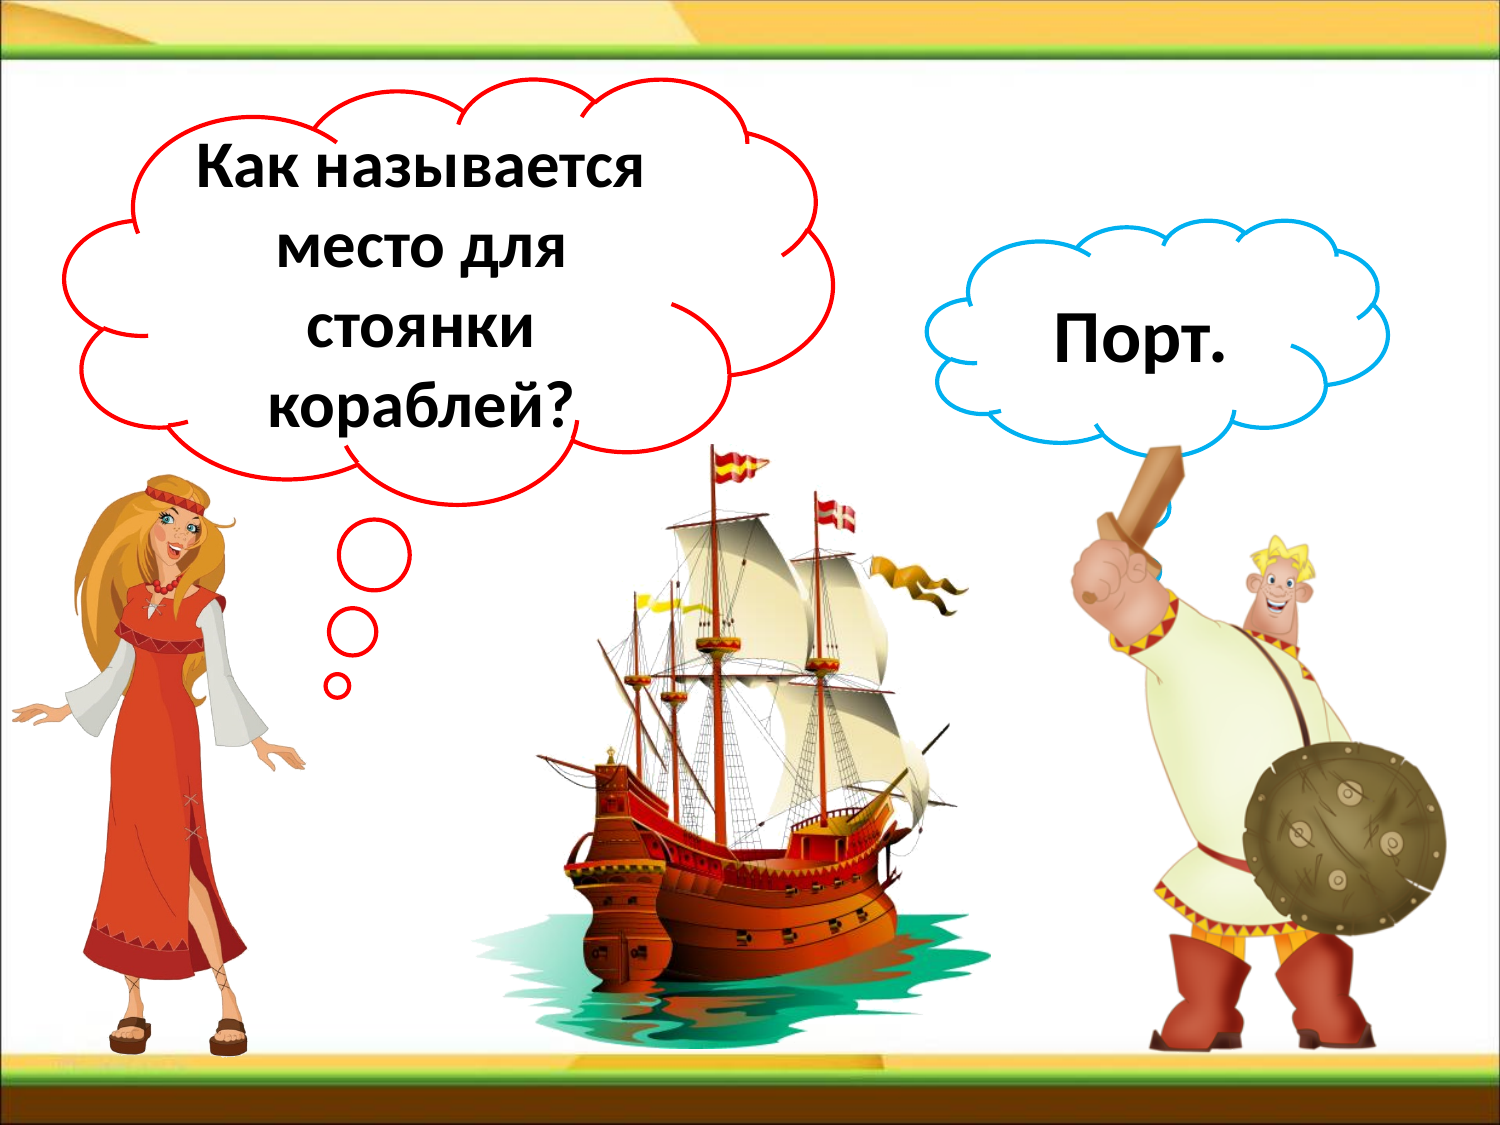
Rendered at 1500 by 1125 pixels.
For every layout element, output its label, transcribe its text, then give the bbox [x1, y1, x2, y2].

text_box Как называется место для стоянки кораблей? [330, 606, 379, 658]
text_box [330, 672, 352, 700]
text_box Как называется место для стоянки кораблей? [336, 517, 412, 593]
text_box Как называется место для стоянки кораблей? [61, 77, 836, 508]
picture [0, 0, 1500, 1125]
text_box Порт. [924, 218, 1391, 445]
